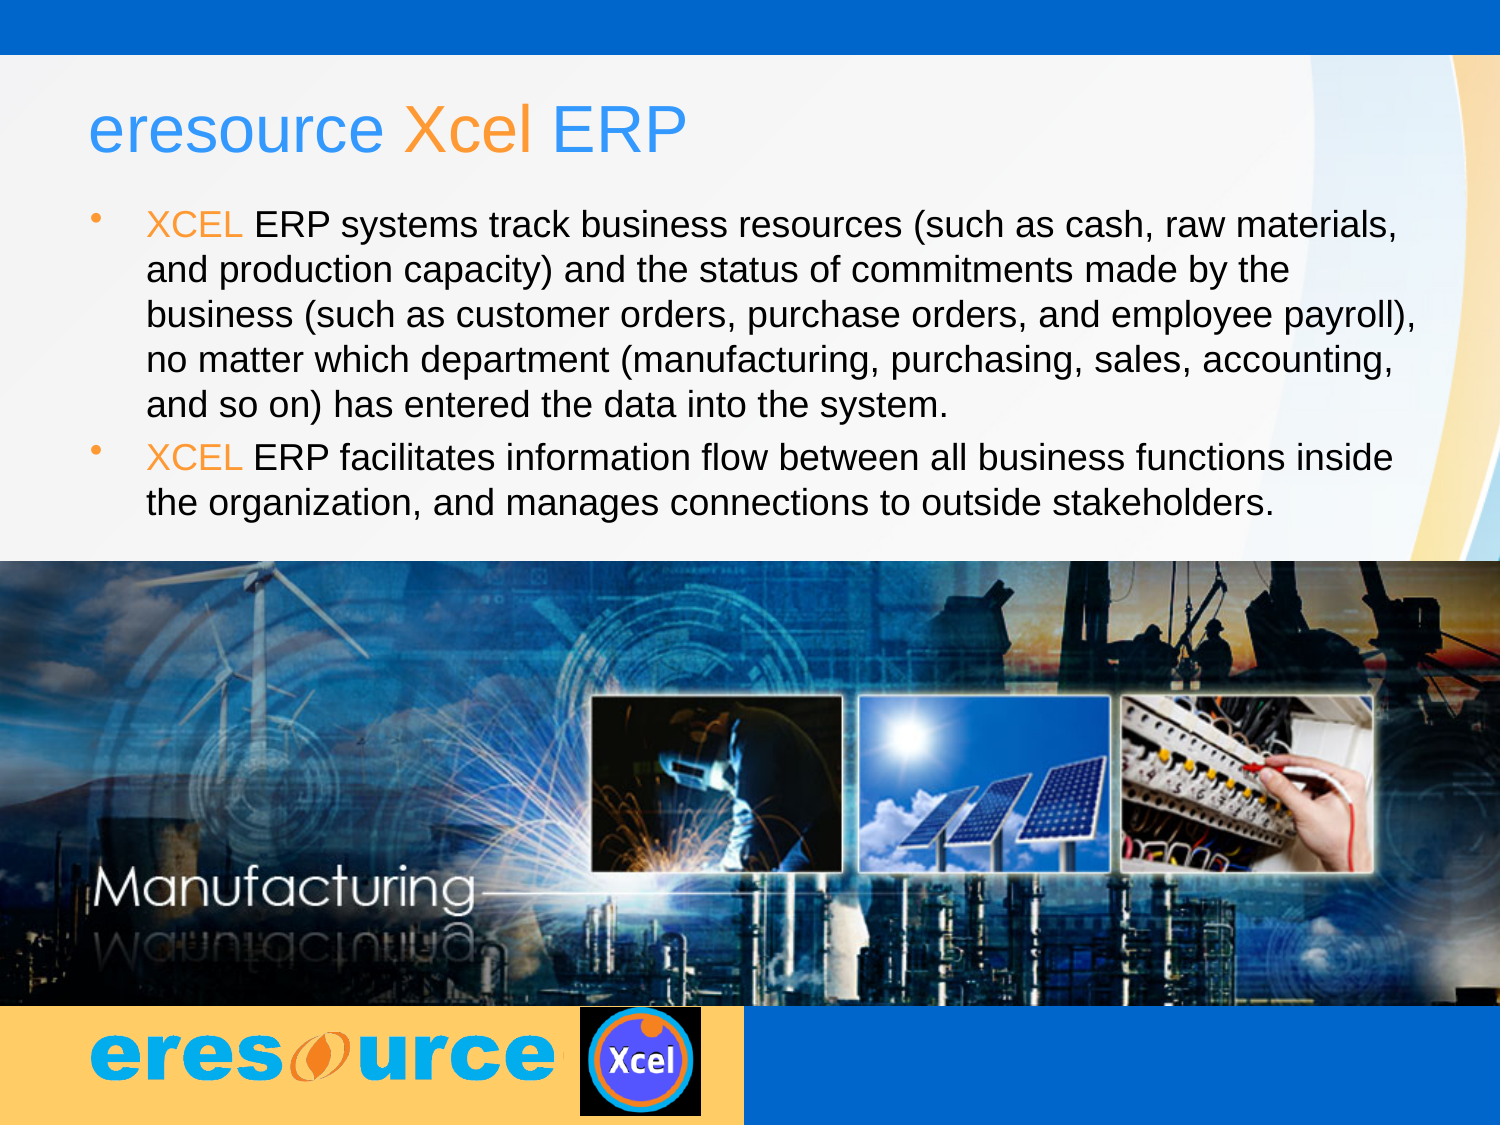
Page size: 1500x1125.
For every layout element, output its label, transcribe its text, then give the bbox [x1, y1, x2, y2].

picture [594, 1014, 687, 1107]
picture [88, 1021, 564, 1090]
list XCEL ERP systems track business resources (such as cash, raw materials, and production capacity) and the status of commitments made by the business (such as customer orders, purchase orders, and employee payroll), no matter which department (manufacturing, purchasing, sales, accounting, and so on) has entered the data into the system. XCEL ERP facilitates information flow between all business functions inside the organization, and manages connections to outside stakeholders. [74, 192, 1448, 561]
title eresource Xcel ERP [73, 77, 1425, 175]
picture [580, 1007, 701, 1116]
picture [0, 55, 1500, 1006]
